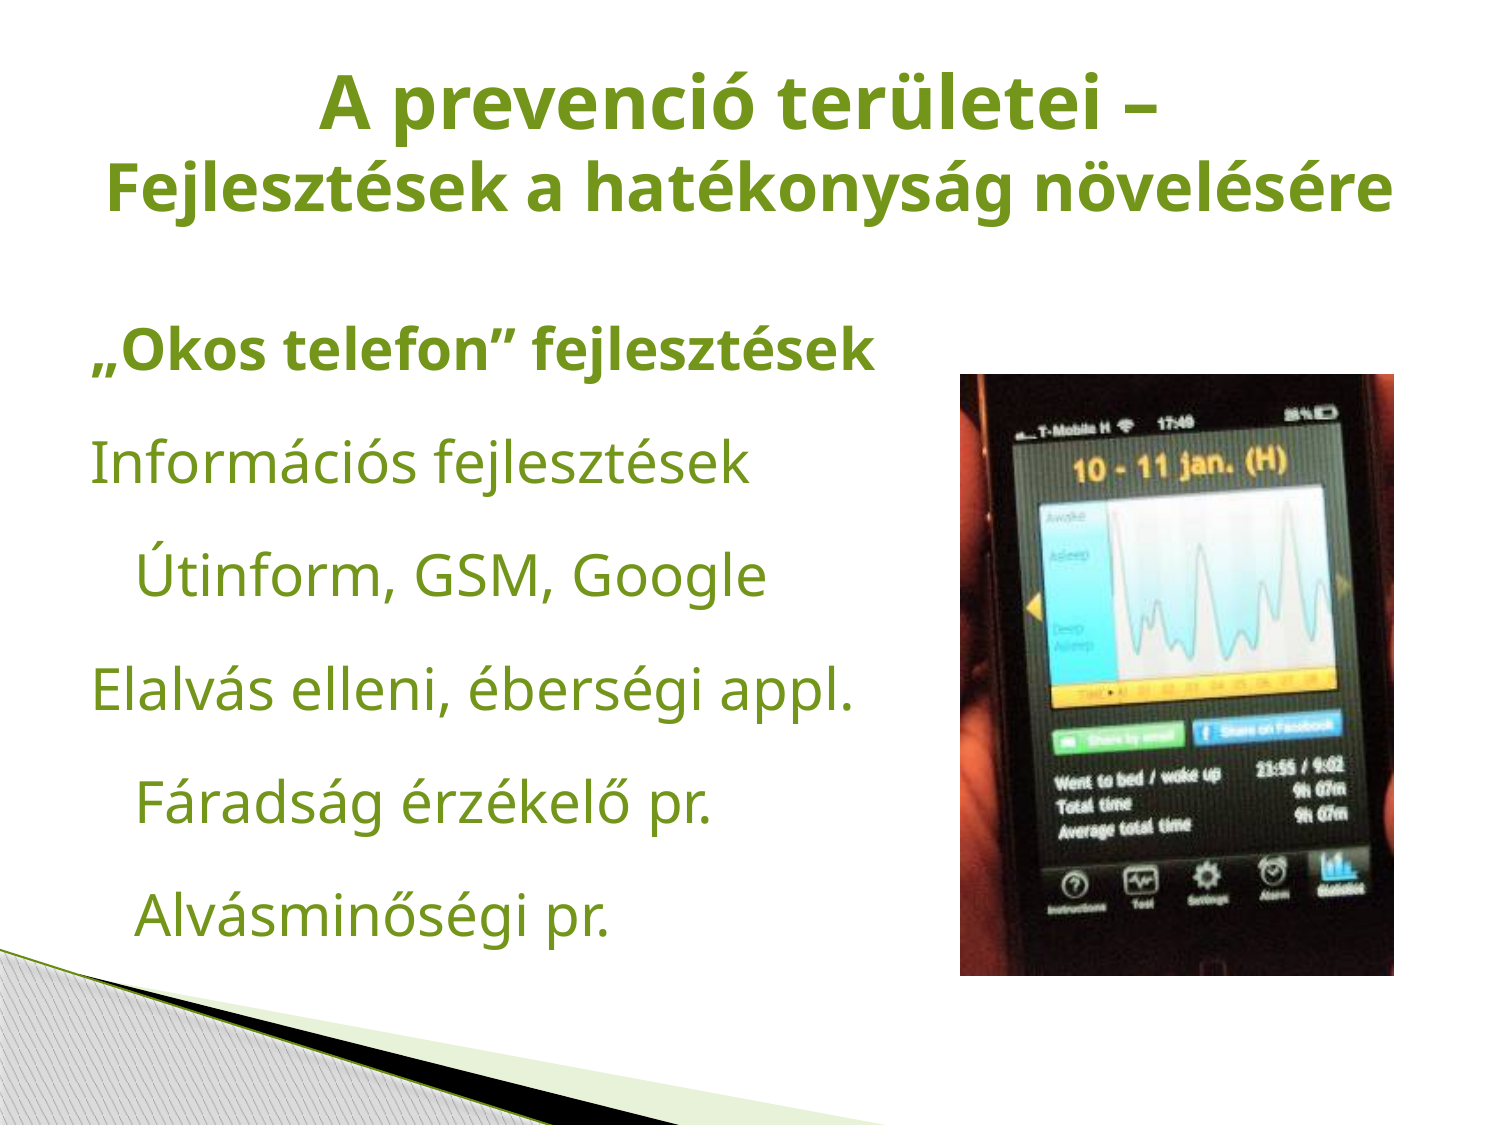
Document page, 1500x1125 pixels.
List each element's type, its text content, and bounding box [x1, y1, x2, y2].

list „Okos telefon” fejlesztések Információs fejlesztések Útinform, GSM, Google Elalvás elleni, éberségi appl. Fáradság érzékelő pr. Alvásminőségi pr. [74, 269, 1426, 997]
title A prevenció területei – Fejlesztések a hatékonyság növelésére [75, 45, 1425, 233]
picture [960, 374, 1394, 976]
